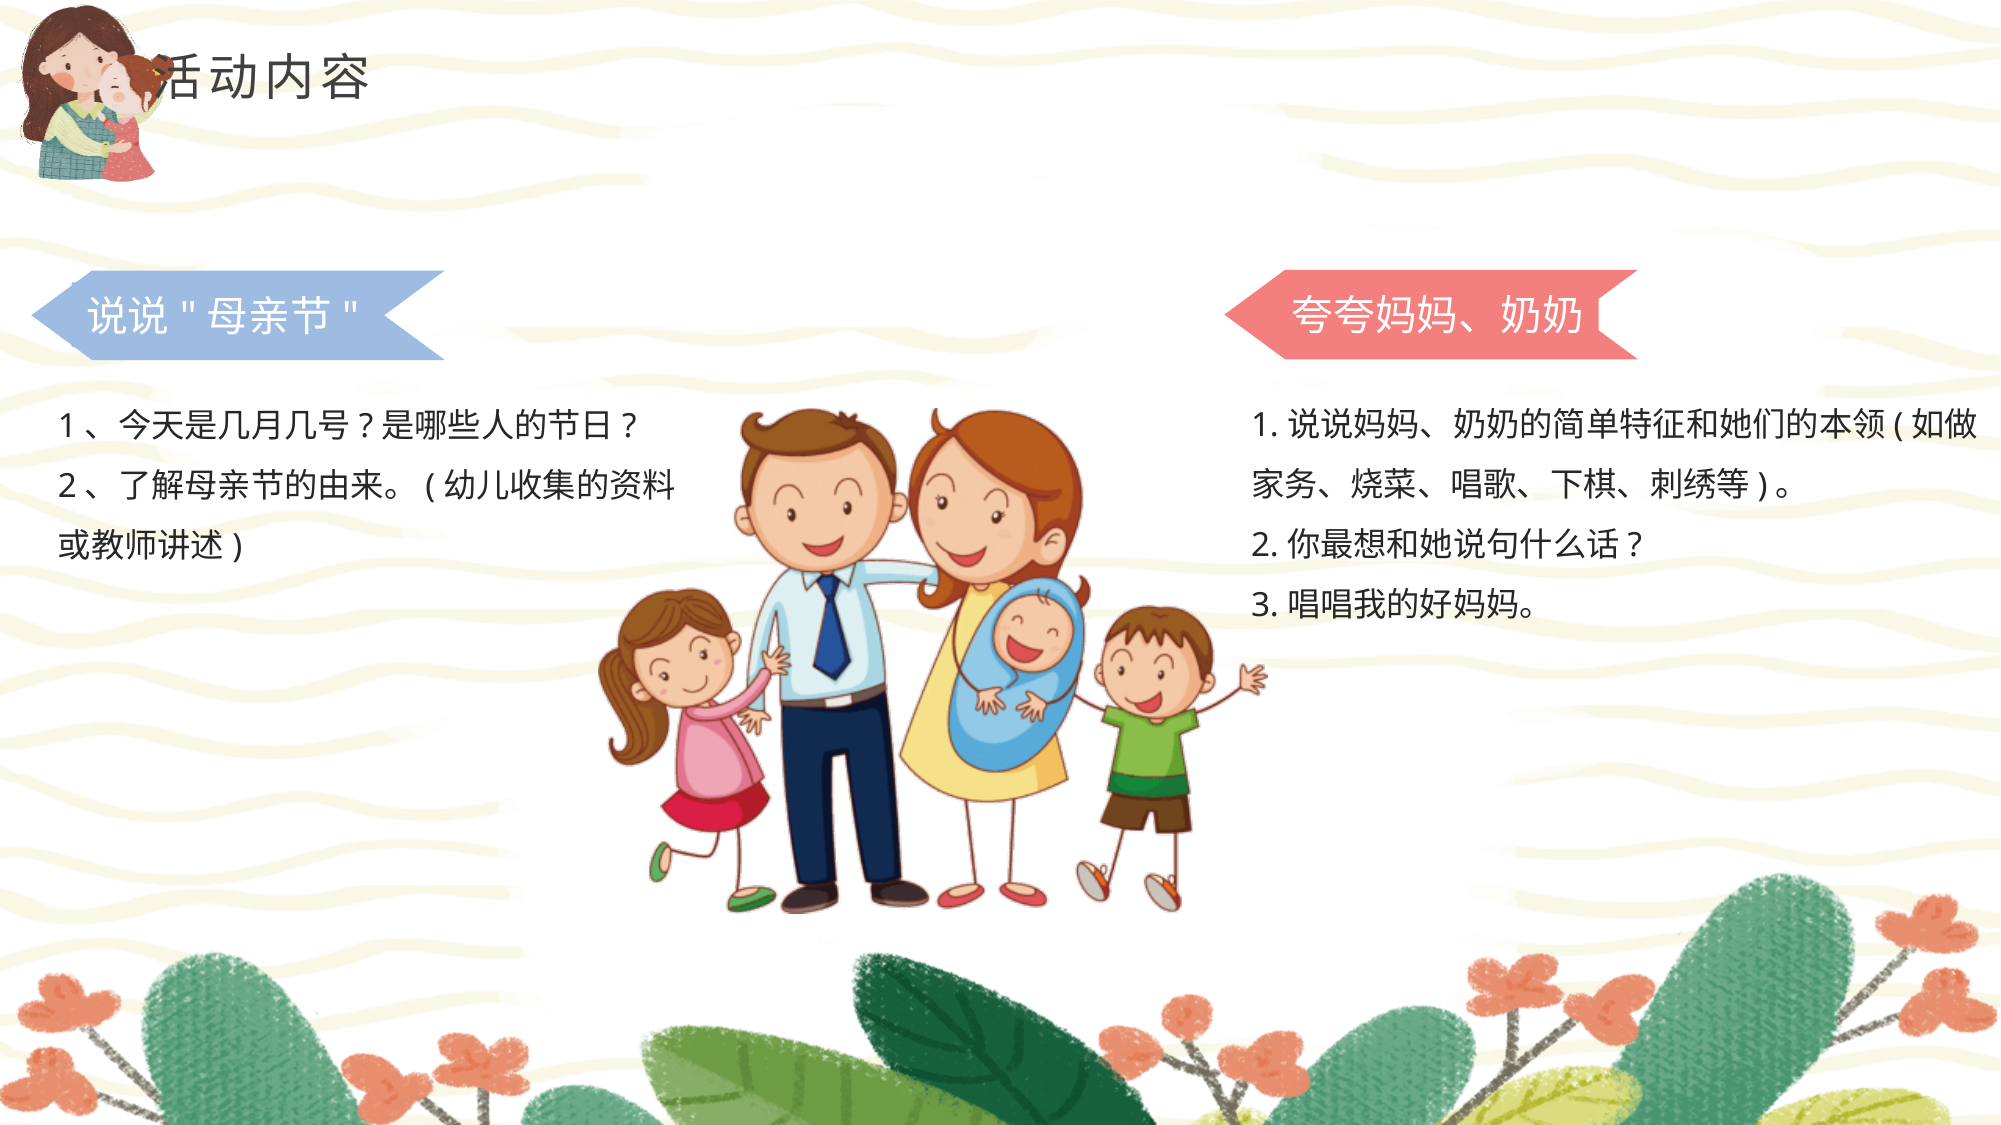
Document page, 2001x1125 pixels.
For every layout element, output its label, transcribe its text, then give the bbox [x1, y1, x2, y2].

text_box 1、今天是几月几号?是哪些人的节日? 2、了解母亲节的由来。(幼儿收集的资料或教师讲述) [43, 376, 713, 632]
text_box 1.说说妈妈、奶奶的简单特征和她们的本领(如做家务、烧菜、唱歌、下棋、刺绣等)。 2.你最想和她说句什么话? 3.唱唱我的好妈妈。 [1236, 376, 2000, 631]
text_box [1224, 269, 1638, 360]
picture [0, 0, 2000, 1125]
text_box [31, 270, 445, 360]
text_box 活动内容 [131, 35, 393, 117]
